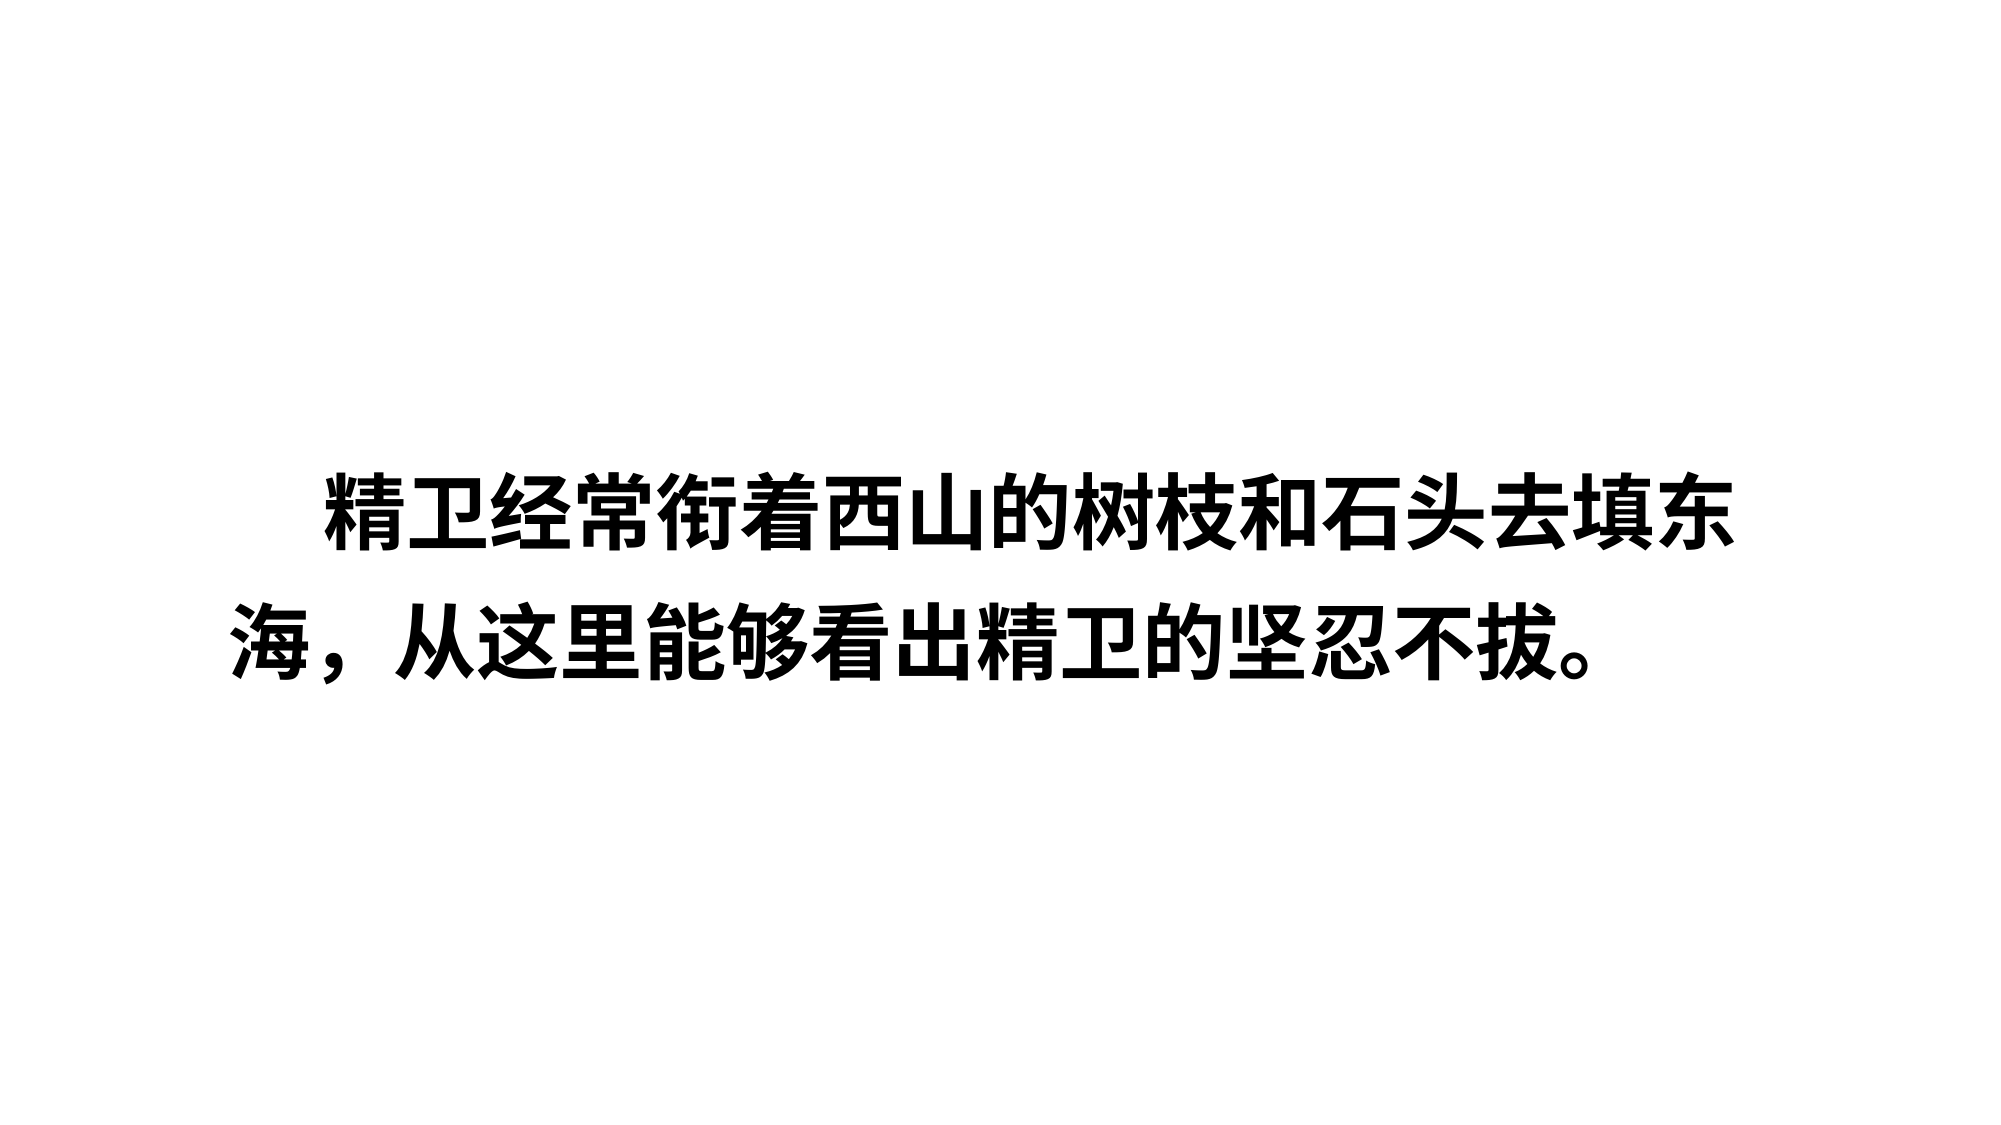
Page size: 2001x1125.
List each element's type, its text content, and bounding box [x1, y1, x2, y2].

text_box 精卫经常衔着西山的树枝和石头去填东海，从这里能够看出精卫的坚忍不拔。 [197, 408, 1773, 713]
